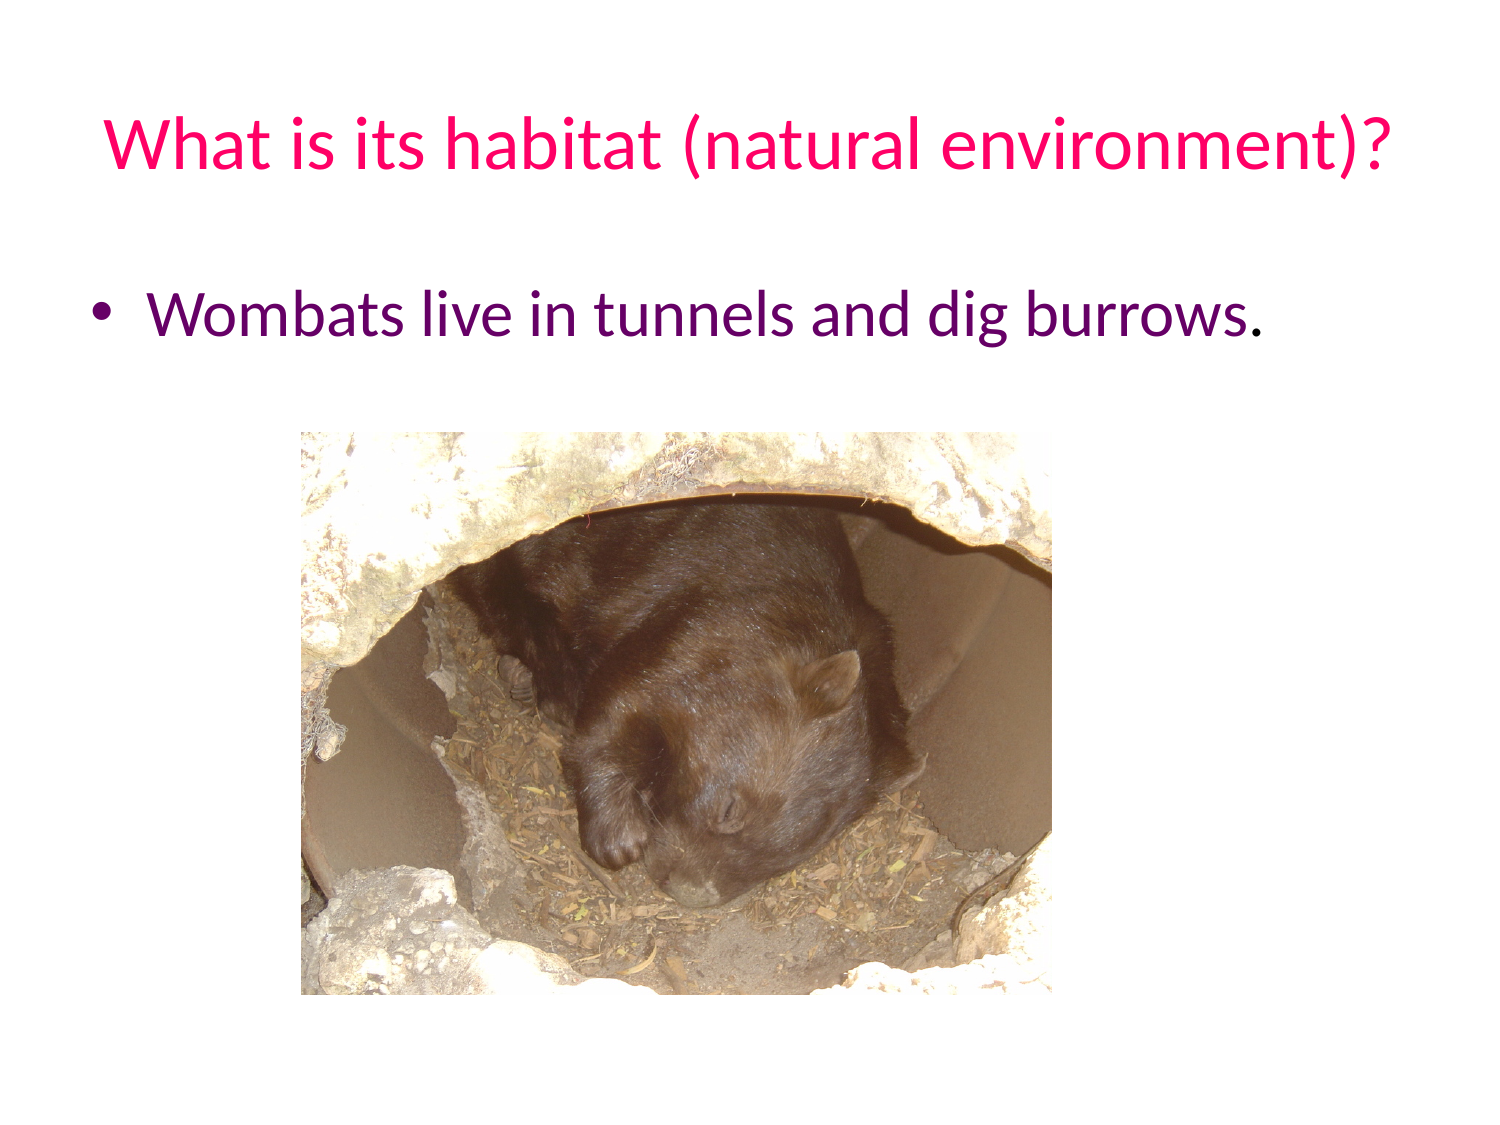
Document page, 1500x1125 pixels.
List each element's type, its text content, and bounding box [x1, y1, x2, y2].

picture [300, 432, 1052, 996]
list Wombats live in tunnels and dig burrows. [75, 262, 1425, 1005]
title What is its habitat (natural environment)? [75, 45, 1425, 233]
